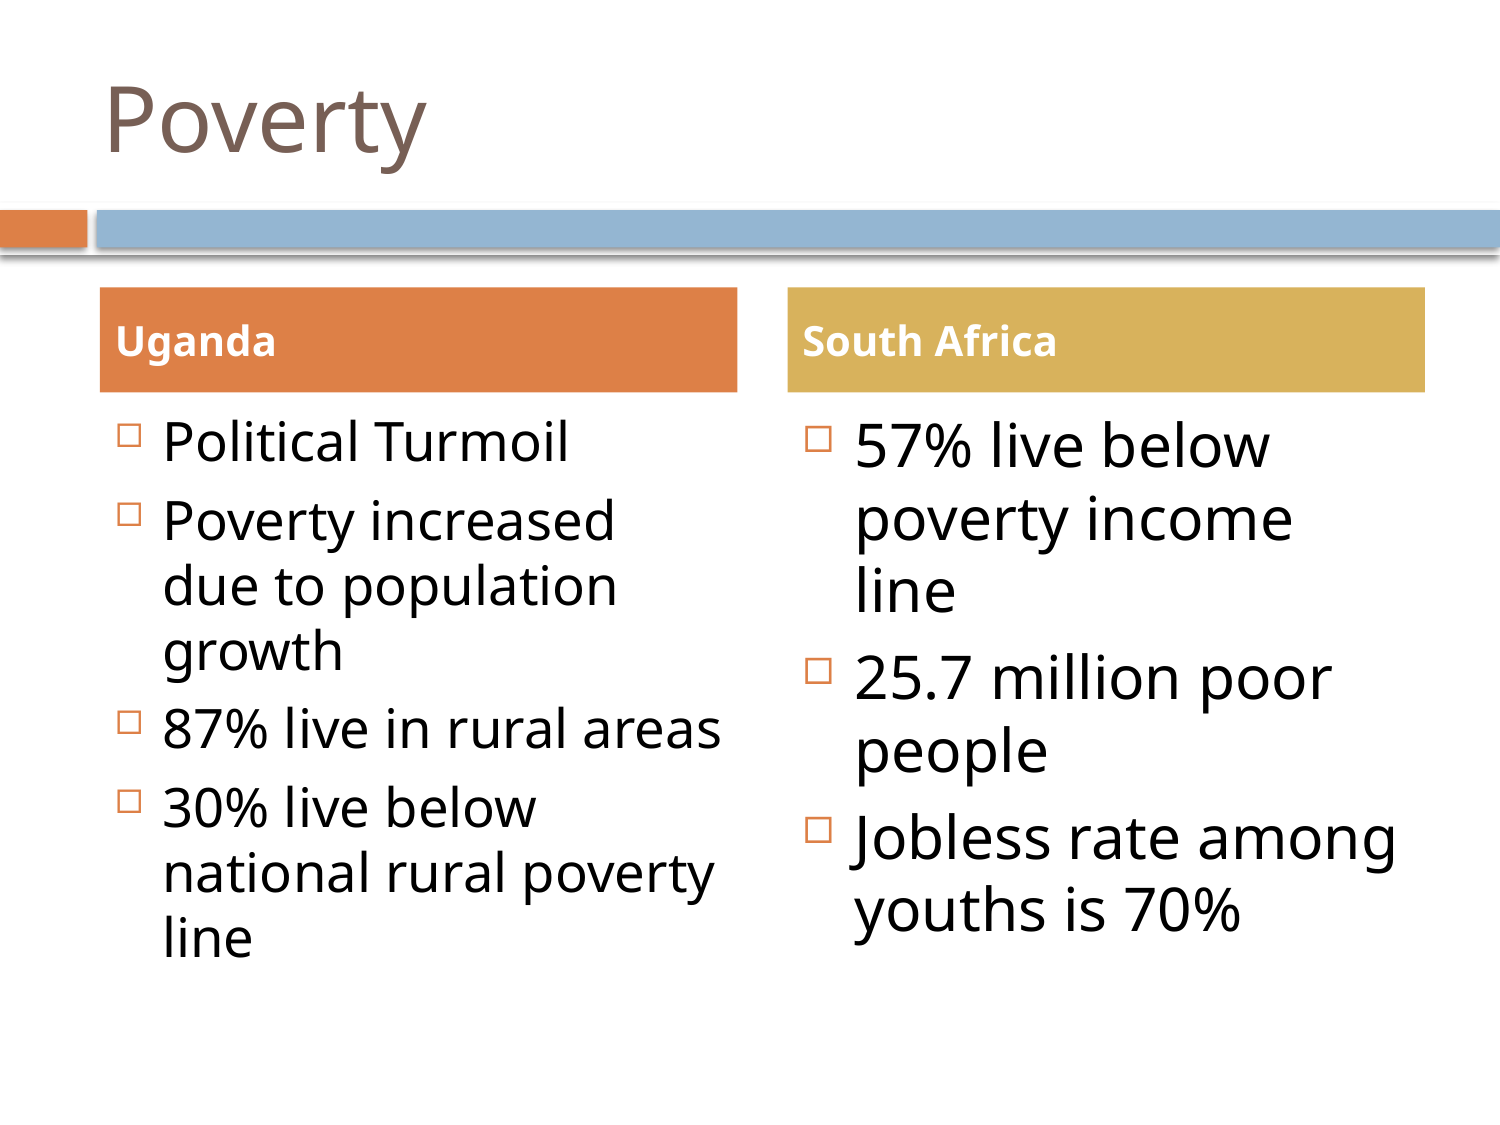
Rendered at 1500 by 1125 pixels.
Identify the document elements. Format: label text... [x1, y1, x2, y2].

title Poverty [87, 44, 1425, 188]
list Political Turmoil Poverty increased due to population growth 87% live in rural areas 30% live below national rural poverty line [99, 399, 738, 988]
list Uganda [99, 287, 738, 393]
list South Africa [787, 287, 1425, 393]
list 57% live below poverty income line 25.7 million poor people Jobless rate among youths is 70% [787, 399, 1425, 988]
